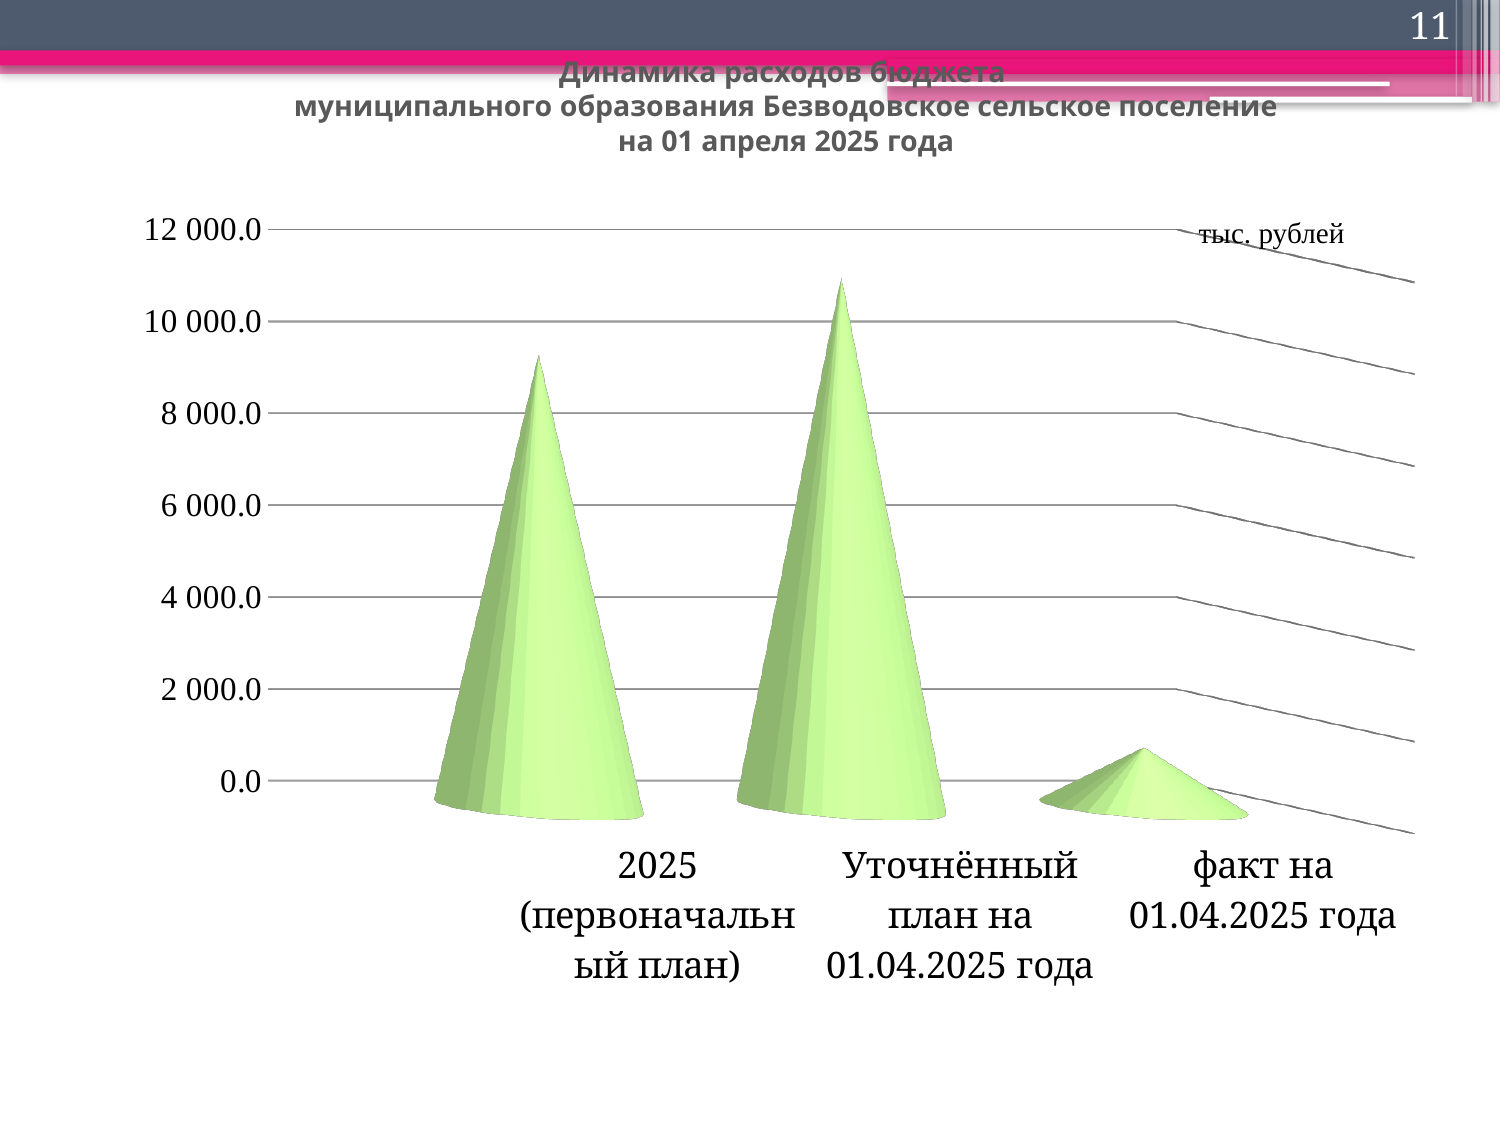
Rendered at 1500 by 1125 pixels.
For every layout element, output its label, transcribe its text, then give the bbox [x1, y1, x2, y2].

title Динамика расходов бюджета муниципального образования Безводовское сельское поселение на 01 апреля 2025 года [105, 46, 1468, 164]
slide_number 11 [1341, 0, 1466, 61]
chart [116, 187, 1442, 1014]
